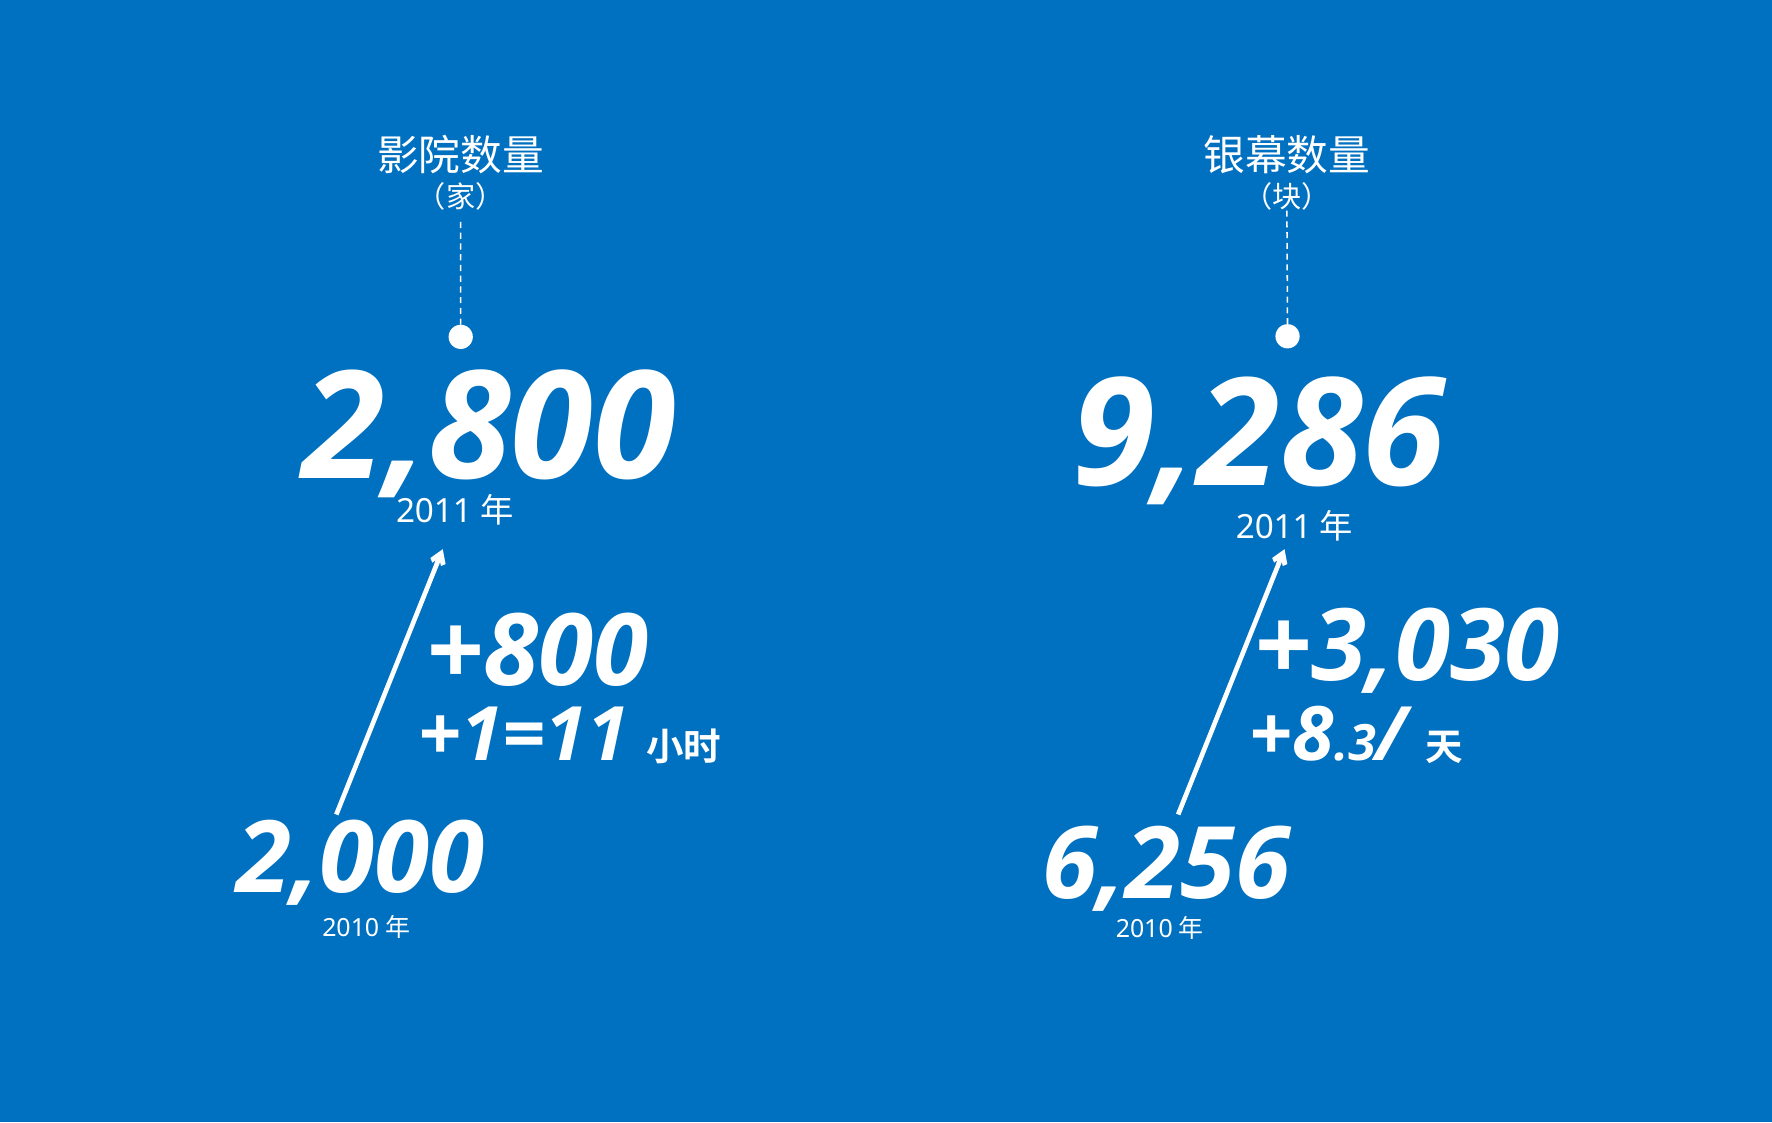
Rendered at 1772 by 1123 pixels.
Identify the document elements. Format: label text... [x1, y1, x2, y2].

text_box [1273, 322, 1302, 351]
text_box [1177, 549, 1285, 815]
text_box 9,286 [1051, 327, 1506, 523]
text_box 2,800 [288, 320, 692, 516]
text_box 2010年 [200, 856, 532, 997]
text_box 2011年 [271, 438, 638, 580]
text_box 银幕数量 （块） [979, 135, 1594, 207]
text_box +3,030 [1288, 572, 1575, 708]
text_box 6,256 [1027, 791, 1317, 926]
text_box 影院数量 （家） [153, 124, 768, 218]
text_box [446, 323, 475, 352]
text_box +1=11小时 [449, 678, 737, 783]
text_box 2010年 [1050, 857, 1270, 999]
text_box +800 [449, 578, 664, 678]
text_box 2,000 [178, 785, 544, 921]
text_box 2011年 [1183, 454, 1406, 572]
text_box +8.3/天 [1288, 678, 1478, 783]
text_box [335, 549, 443, 815]
